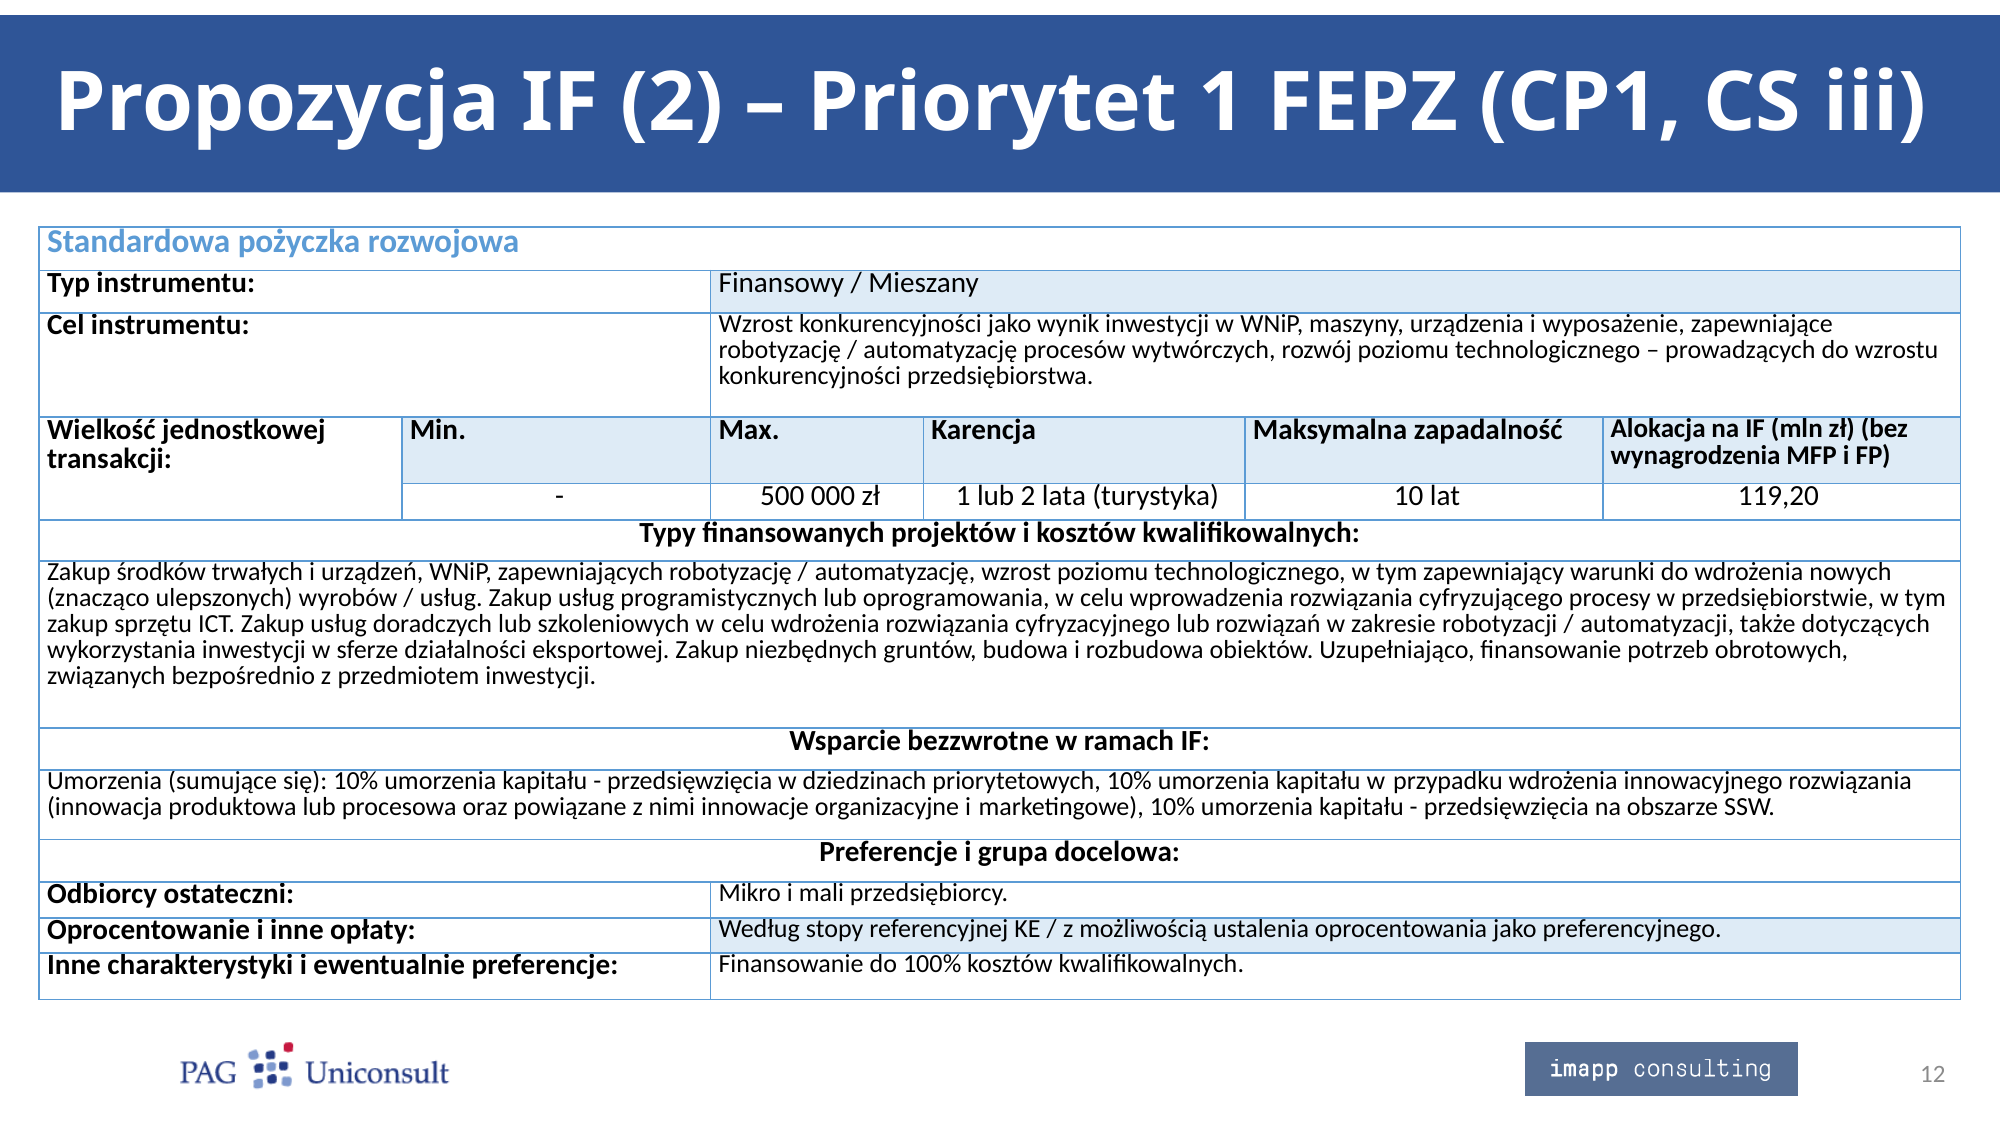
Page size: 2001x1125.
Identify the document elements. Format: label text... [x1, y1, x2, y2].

table_cell 10 lat [1246, 484, 1602, 519]
table_cell Oprocentowanie i inne opłaty: [40, 919, 710, 952]
table_cell Inne charakterystyki i ewentualnie preferencje: [40, 954, 710, 999]
table_cell Cel instrumentu: [40, 314, 710, 416]
table_cell Finansowanie do 100% kosztów kwalifikowalnych. [711, 954, 1960, 999]
table_cell Mikro i mali przedsiębiorcy. [711, 883, 1960, 917]
table_cell 119,20 [1604, 484, 1960, 519]
table_cell Preferencje i grupa docelowa: [40, 840, 1960, 881]
table_cell Karencja [924, 418, 1244, 483]
table_cell - [403, 484, 710, 519]
table_cell 500 000 zł [711, 484, 923, 519]
table_cell Według stopy referencyjnej KE / z możliwością ustalenia oprocentowania jako preferencyjnego. [711, 919, 1960, 952]
table_cell 1 lub 2 lata (turystyka) [924, 484, 1244, 519]
table_cell Zakup środków trwałych i urządzeń, WNiP, zapewniających robotyzację / automatyzację, wzrost poziomu technologicznego, w tym zapewniający warunki do wdrożenia nowych (znacząco ulepszonych) wyrobów / usług. Zakup usług programistycznych lub oprogramowania, w celu wprowadzenia rozwiązania cyfryzującego procesy w przedsiębiorstwie, w tym zakup sprzętu ICT. Zakup usług doradczych lub szkoleniowych w celu wdrożenia rozwiązania cyfryzacyjnego lub rozwiązań w zakresie robotyzacji / automatyzacji, także dotyczących wykorzystania inwestycji w sferze działalności eksportowej. Zakup niezbędnych gruntów, budowa i rozbudowa obiektów. Uzupełniająco, finansowanie potrzeb obrotowych, związanych bezpośrednio z przedmiotem inwestycji. [40, 562, 1960, 727]
table_cell Maksymalna zapadalność [1246, 418, 1602, 483]
table_cell Umorzenia (sumujące się): 10% umorzenia kapitału - przedsięwzięcia w dziedzinach priorytetowych, 10% umorzenia kapitału w przypadku wdrożenia innowacyjnego rozwiązania (innowacja produktowa lub procesowa oraz powiązane z nimi innowacje organizacyjne i marketingowe), 10% umorzenia kapitału - przedsięwzięcia na obszarze SSW. [40, 771, 1960, 839]
table_cell Odbiorcy ostateczni: [40, 883, 710, 917]
table_cell Max. [711, 418, 923, 483]
table_header Standardowa pożyczka rozwojowa [40, 228, 1960, 270]
table_cell Typy finansowanych projektów i kosztów kwalifikowalnych: [40, 521, 1960, 560]
table_cell Wzrost konkurencyjności jako wynik inwestycji w WNiP, maszyny, urządzenia i wyposażenie, zapewniające robotyzację / automatyzację procesów wytwórczych, rozwój poziomu technologicznego – prowadzących do wzrostu konkurencyjności przedsiębiorstwa. [711, 314, 1960, 416]
table_cell Wielkość jednostkowej transakcji: [40, 418, 401, 519]
table_cell Typ instrumentu: [40, 271, 710, 312]
picture [165, 1040, 475, 1113]
table_cell Min. [403, 418, 710, 483]
slide_number 12 [1862, 1042, 1961, 1103]
table_cell Finansowy / Mieszany [711, 271, 1960, 312]
title Propozycja IF (2) – Priorytet 1 FEPZ (CP1, CS iii) [0, 15, 2000, 193]
table_cell Wsparcie bezzwrotne w ramach IF: [40, 729, 1960, 769]
table_cell Alokacja na IF (mln zł) (bez wynagrodzenia MFP i FP) [1604, 418, 1960, 483]
